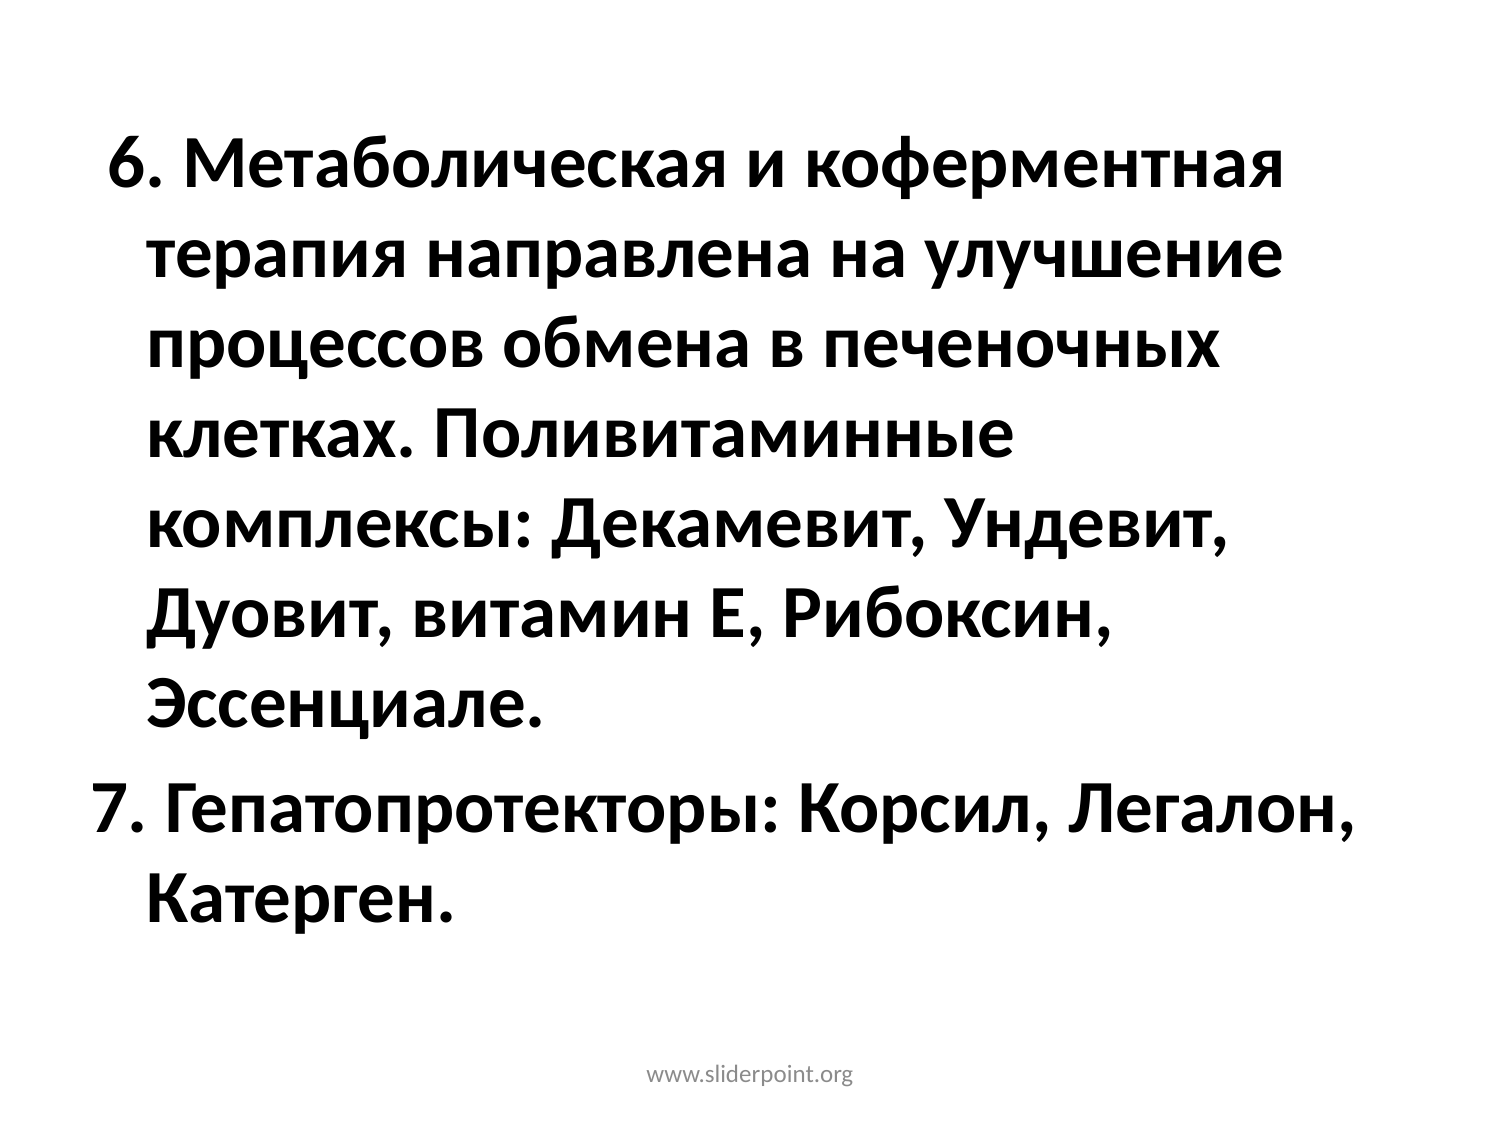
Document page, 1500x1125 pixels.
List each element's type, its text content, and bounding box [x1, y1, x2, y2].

list 6. Метаболическая и коферментная терапия направлена на улучшение процессов обмена в печеночных клетках. Поливитаминные комплексы: Декамевит, Ундевит, Дуовит, витамин Е, Рибоксин, Эссенциале. 7. Гепатопротекторы: Корсил, Легалон, Катерген. [74, 105, 1426, 1006]
footer www.sliderpoint.org [512, 1042, 988, 1103]
